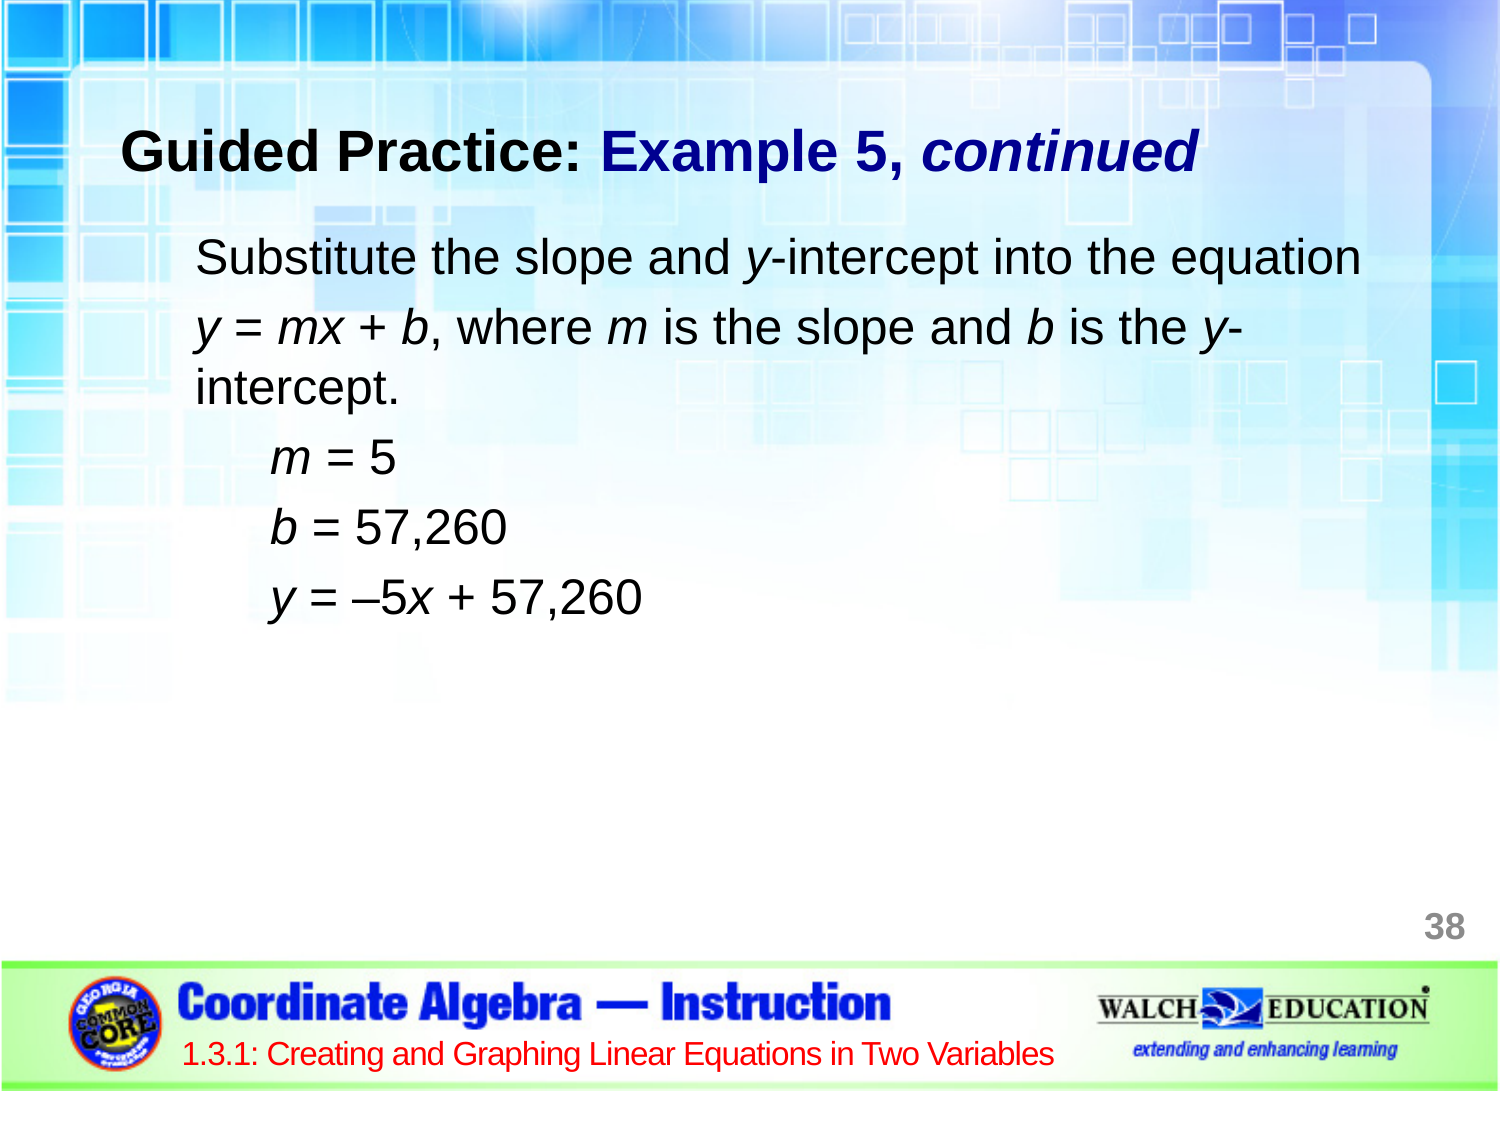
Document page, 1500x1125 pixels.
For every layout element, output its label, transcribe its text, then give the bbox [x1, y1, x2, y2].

slide_number 38 [1361, 901, 1481, 949]
list 1.3.1: Creating and Graphing Linear Equations in Two Variables [166, 1024, 1186, 1074]
picture [1, 0, 1500, 1091]
subtitle Guided Practice: Example 5, continued Substitute the slope and y-intercept into the equation y = mx + b, where m is the slope and b is the y-intercept. m = 5 b = 57,260 y = –5x + 57,260 [105, 105, 1384, 925]
